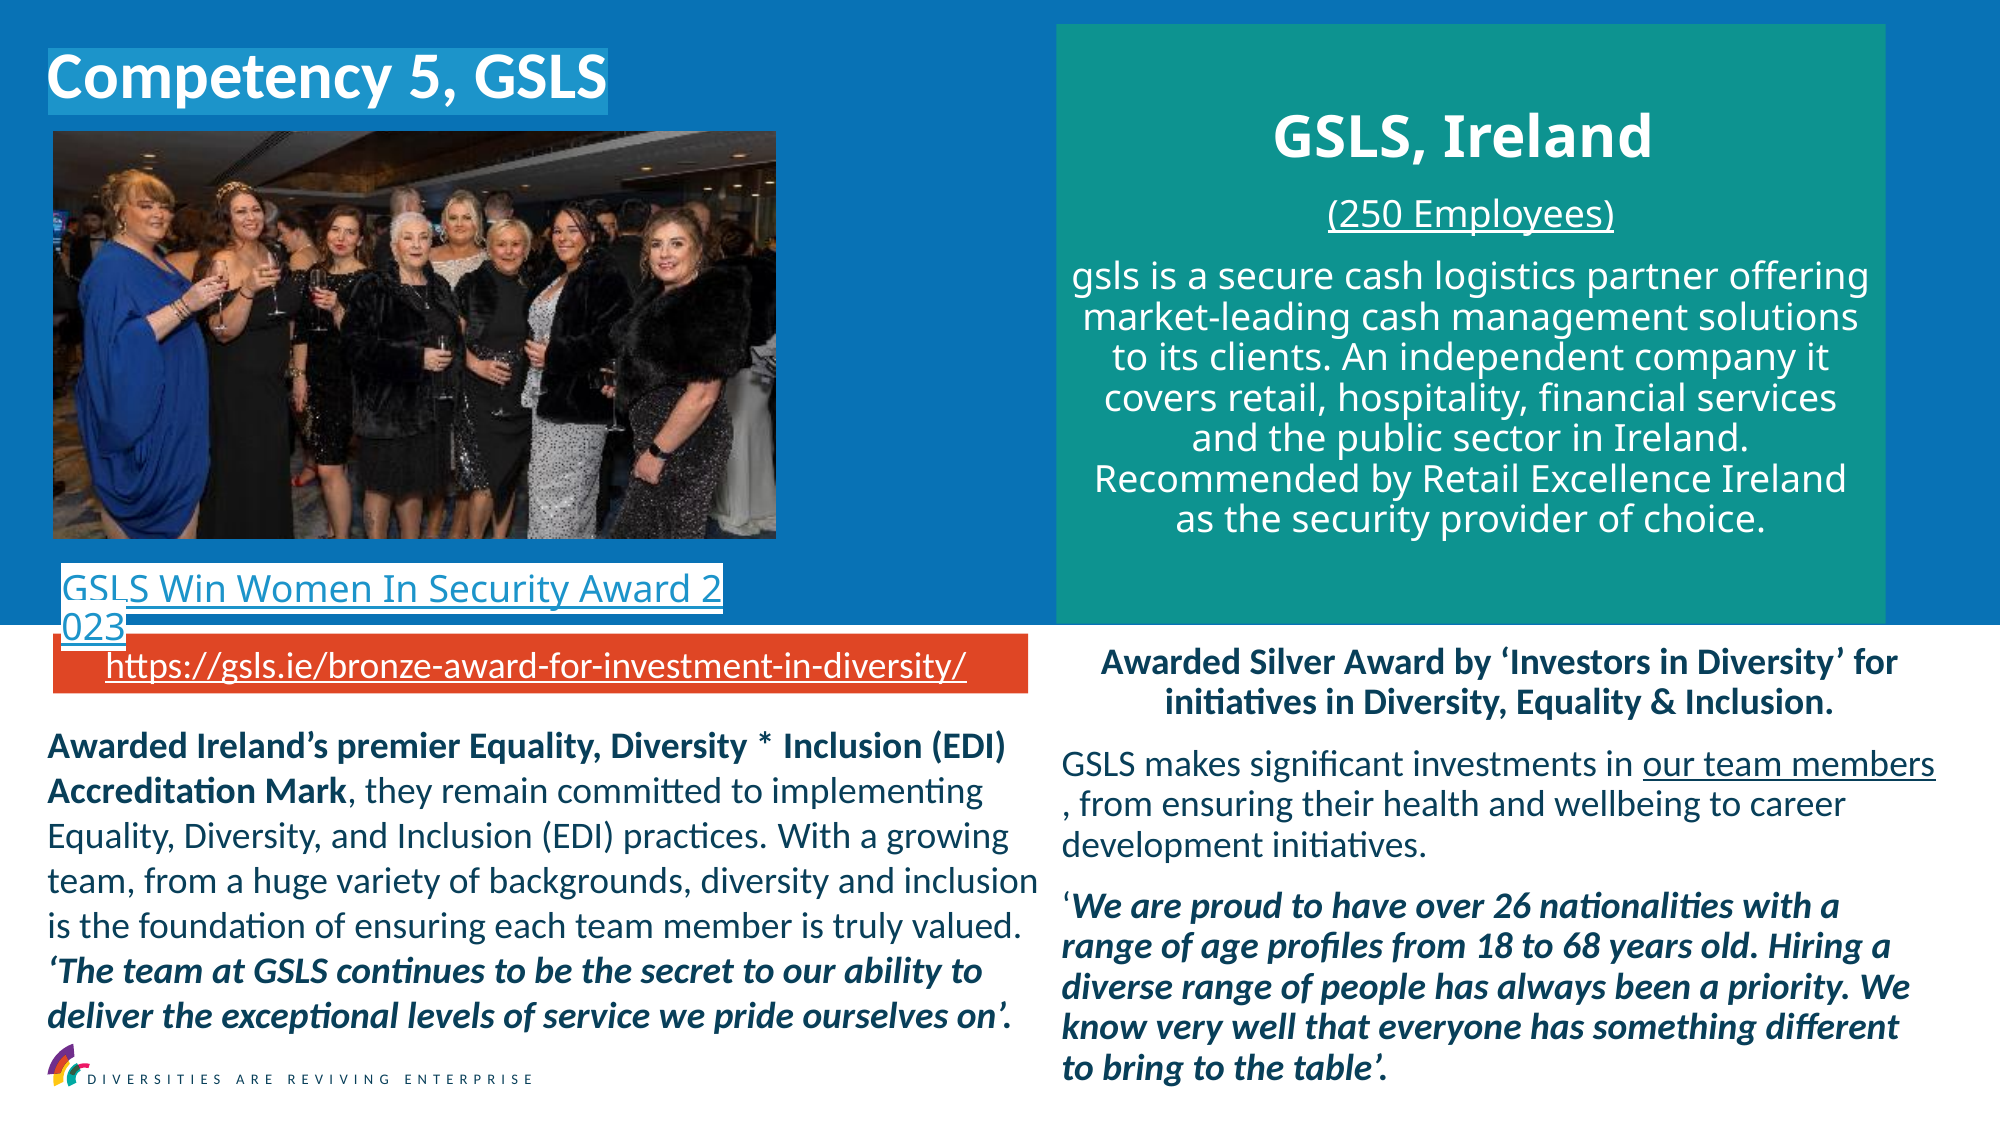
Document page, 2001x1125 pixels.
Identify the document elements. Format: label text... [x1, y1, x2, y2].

text_box Awarded Ireland’s premier Equality, Diversity * Inclusion (EDI) Accreditation Mark, they remain committed to implementing Equality, Diversity, and Inclusion (EDI) practices. With a growing team, from a huge variety of backgrounds, diversity and inclusion is the foundation of ensuring each team member is truly valued. ‘The team at GSLS continues to be the secret to our ability to deliver the exceptional levels of service we pride ourselves on’. [32, 713, 1057, 1044]
picture [53, 131, 776, 539]
text_box GSLS Win Women In Security Award 2023 [46, 557, 755, 669]
list Awarded Silver Award by ‘Investors in Diversity’ for initiatives in Diversity, Equality & Inclusion. GSLS makes significant investments in our team members, from ensuring their health and wellbeing to career development initiatives. ‘We are proud to have over 26 nationalities with a range of age profiles from 18 to 68 years old. Hiring a diverse range of people has always been a priority. We know very well that everyone has something different to bring to the table’. [1046, 634, 1954, 1059]
text_box https://gsls.ie/bronze-award-for-investment-in-diversity/ [53, 633, 1029, 694]
text_box Competency 5, GSLS [12, 23, 644, 119]
list GSLS, Ireland (250 Employees) gsls is a secure cash logistics partner offering market-leading cash management solutions to its clients. An independent company it covers retail, hospitality, financial services and the public sector in Ireland. Recommended by Retail Excellence Ireland as the security provider of choice. [1056, 24, 1886, 624]
